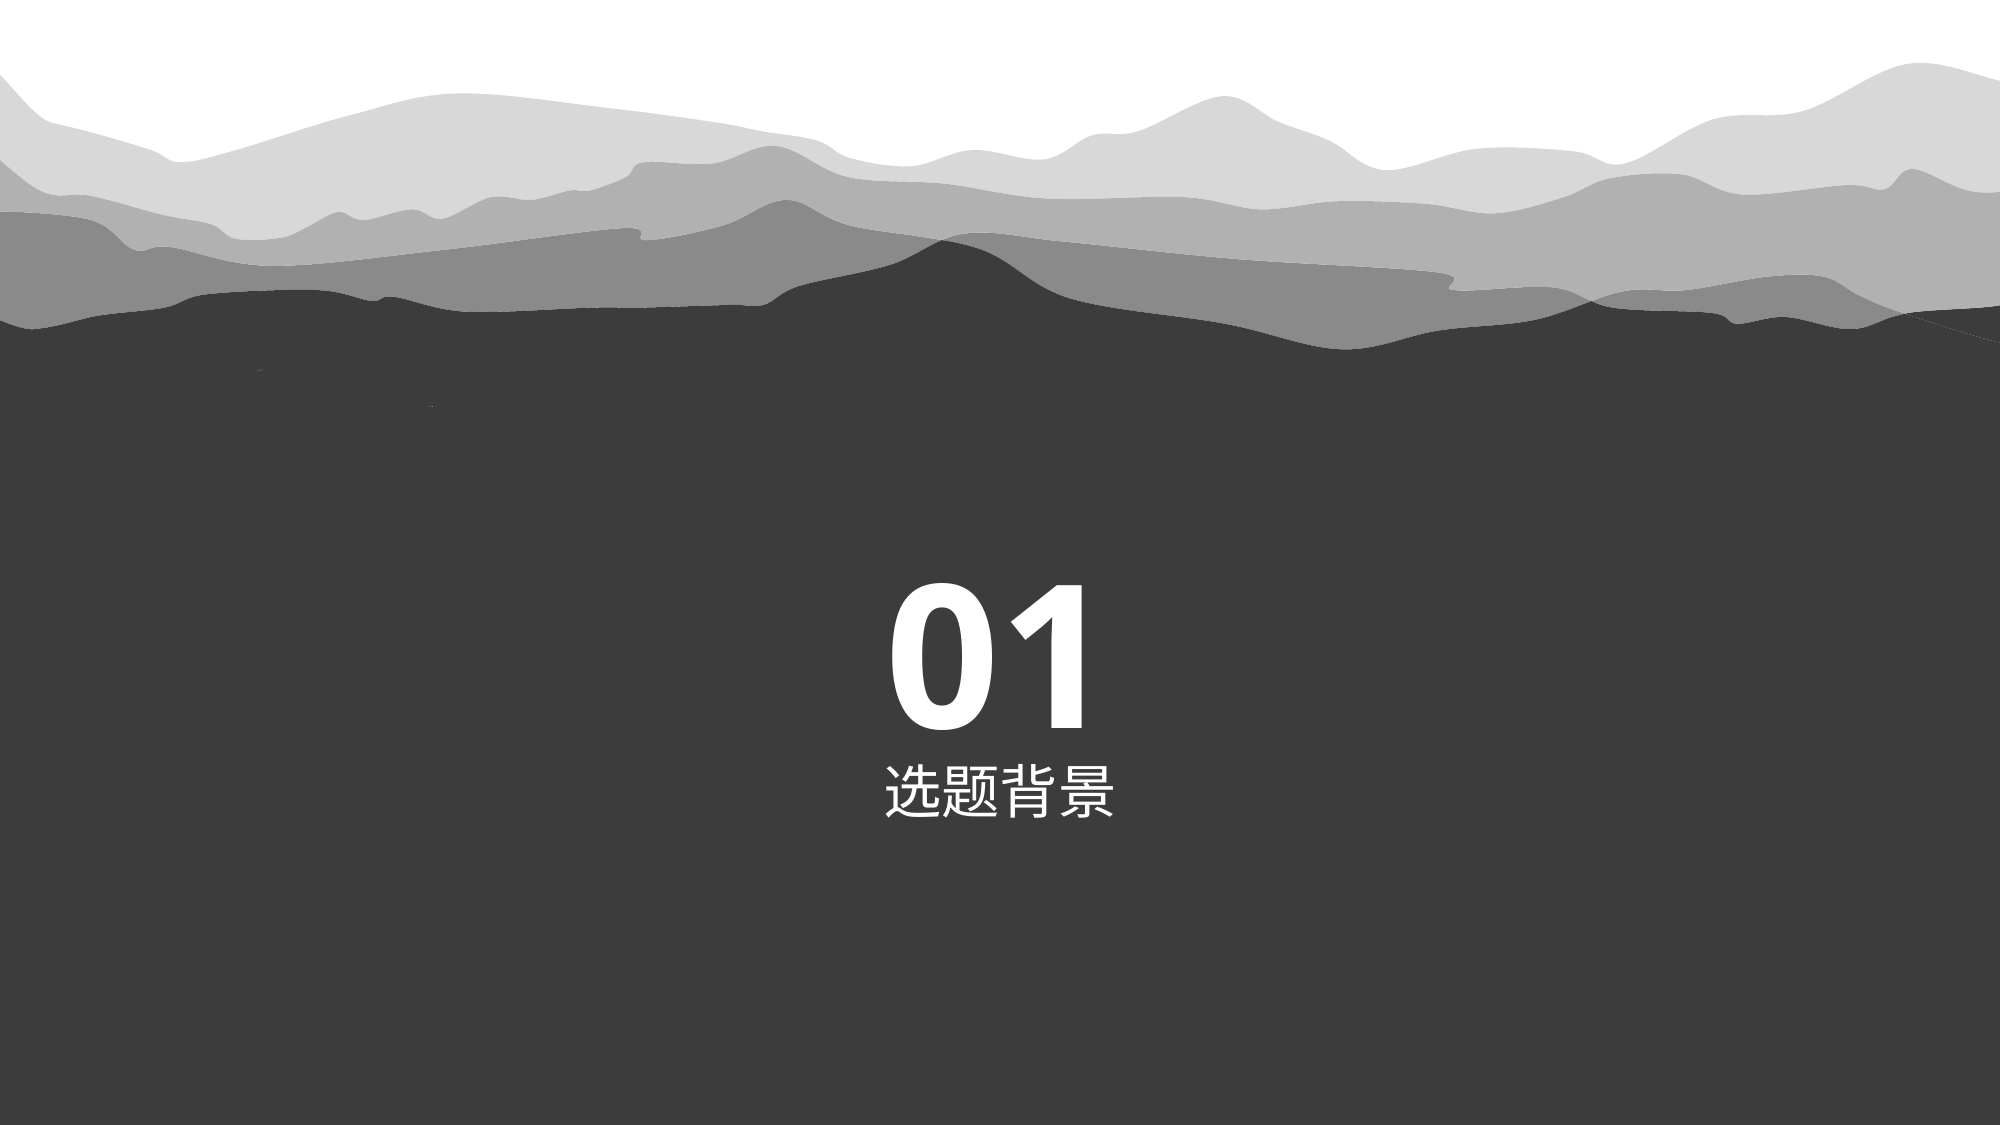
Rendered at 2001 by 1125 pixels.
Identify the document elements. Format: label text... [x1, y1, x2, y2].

list 01 [377, 548, 1623, 755]
list 选题背景 [377, 755, 1623, 850]
